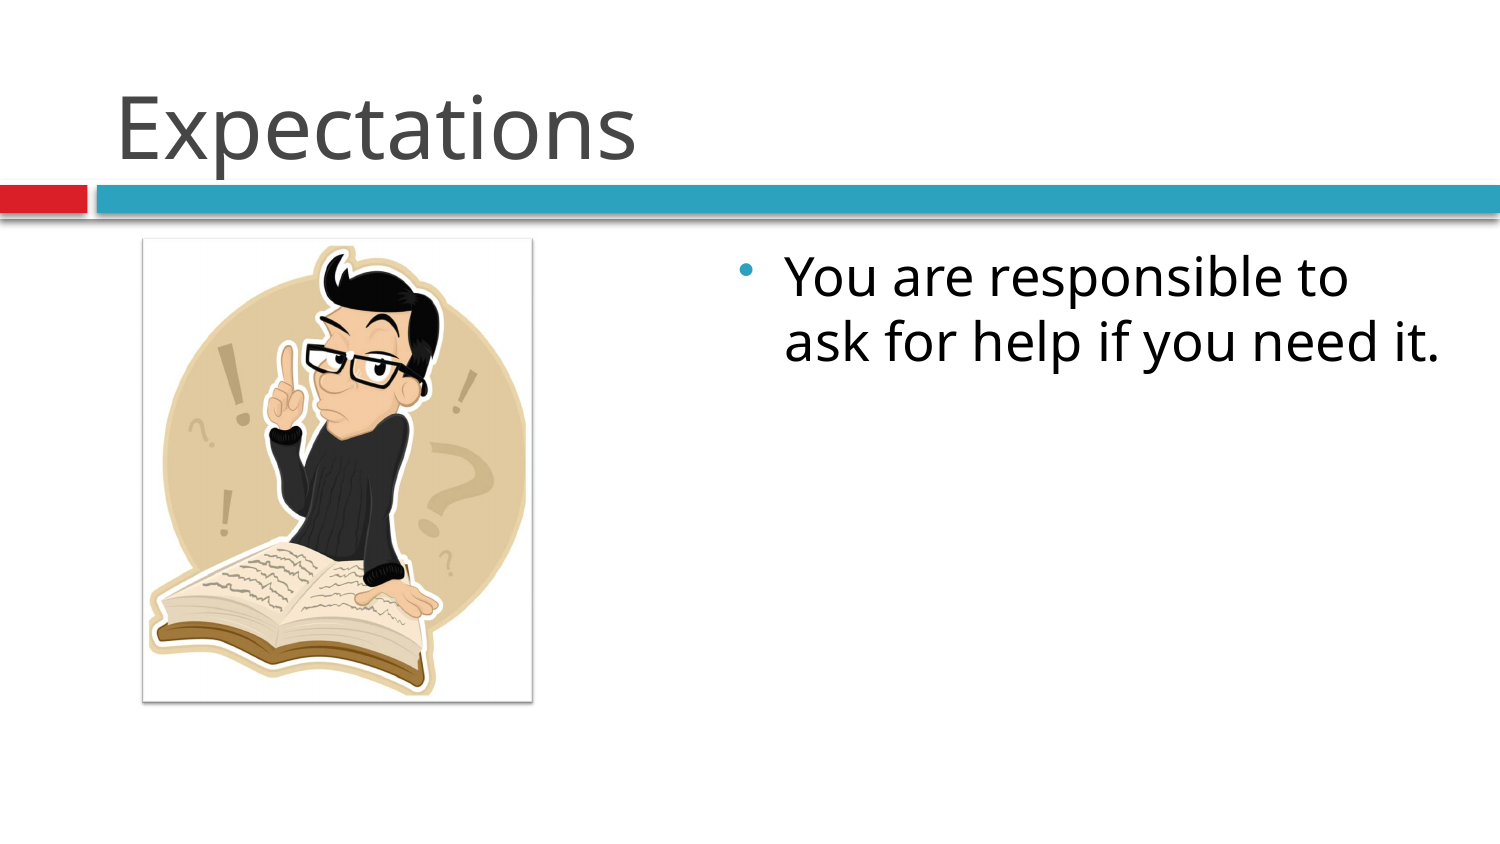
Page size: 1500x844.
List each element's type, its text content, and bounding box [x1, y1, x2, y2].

picture [137, 234, 538, 710]
list You are responsible to ask for help if you need it. [725, 234, 1463, 810]
title Expectations [99, 19, 1438, 185]
